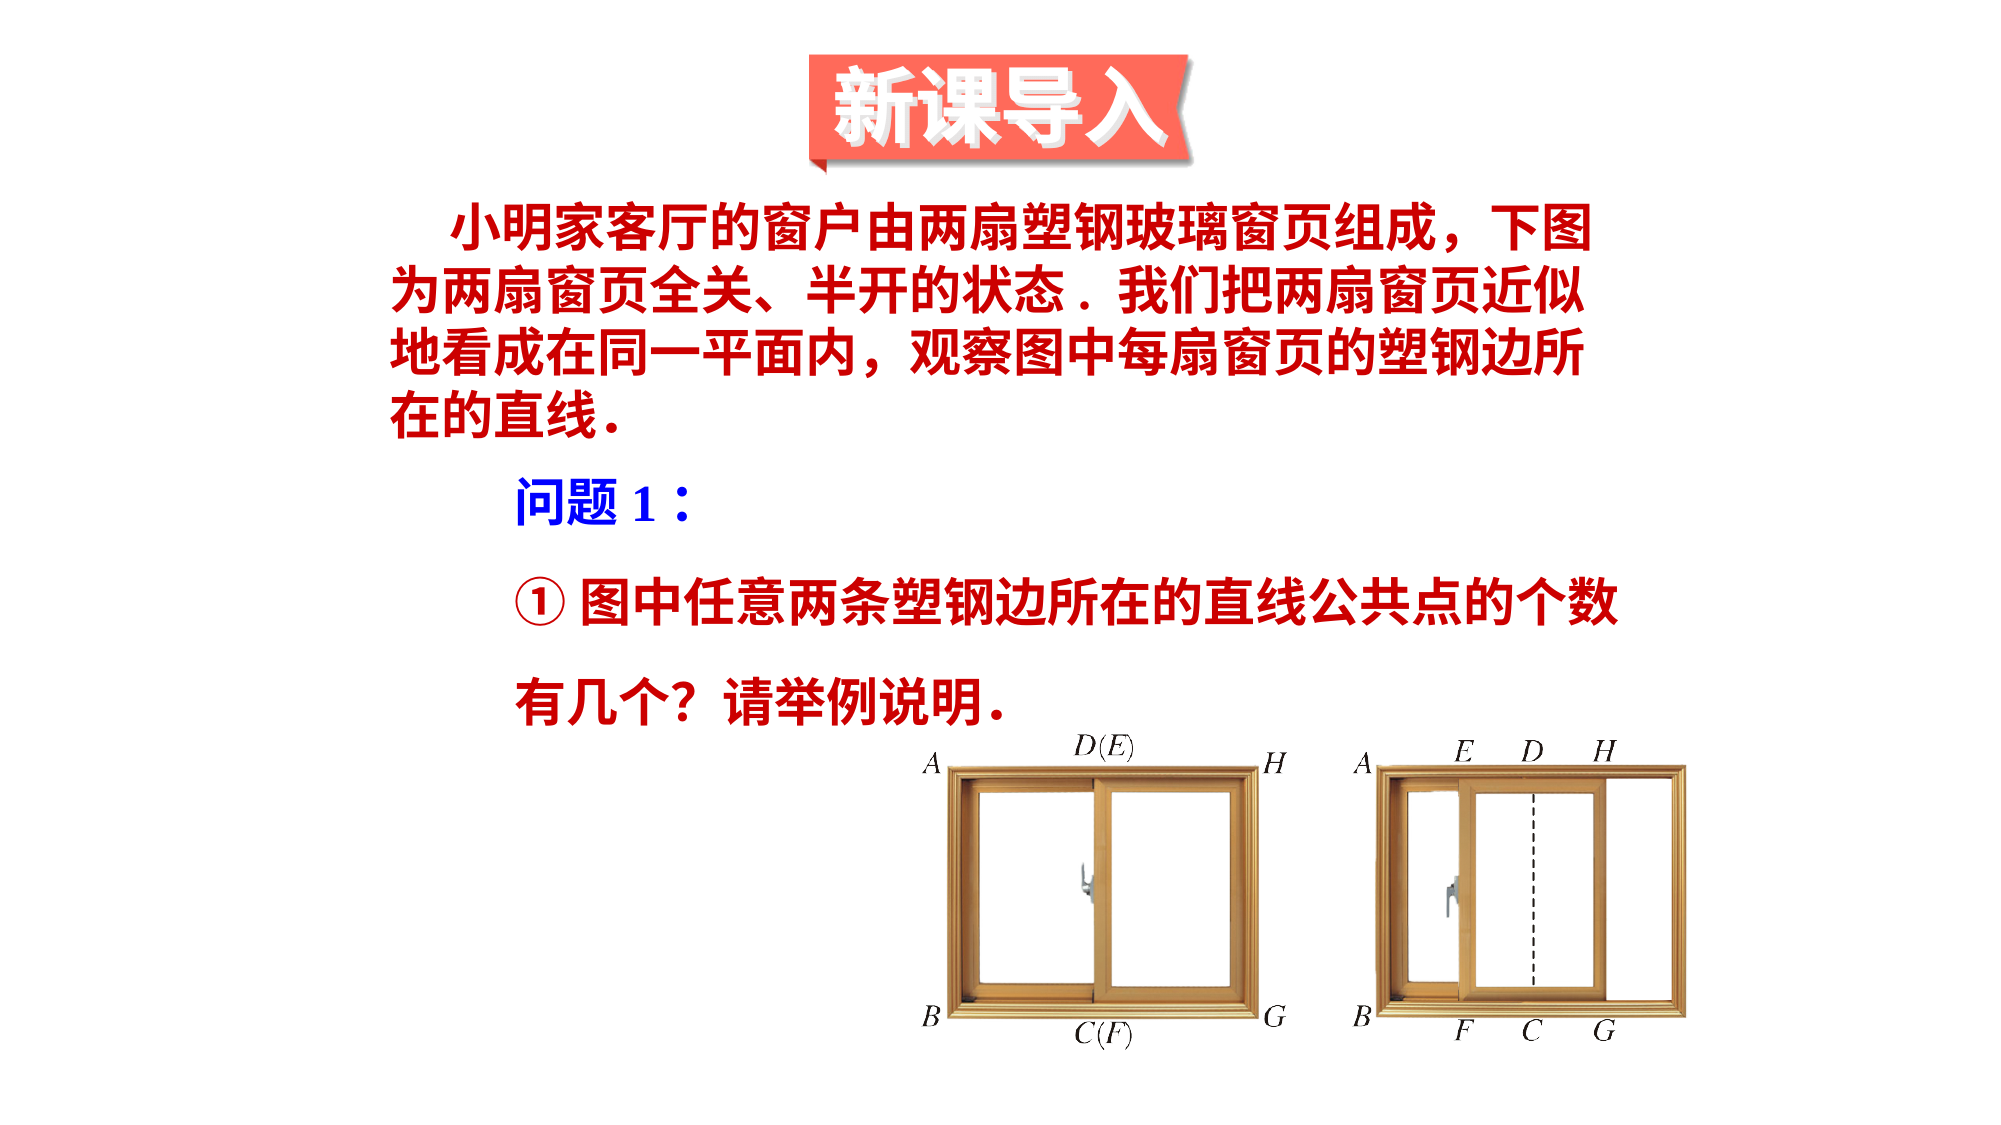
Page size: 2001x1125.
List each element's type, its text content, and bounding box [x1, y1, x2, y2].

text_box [912, 722, 1696, 1125]
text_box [799, 30, 1248, 256]
text_box 问题1： ①图中任意两条塑钢边所在的直线公共点的个数有几个？请举例说明． [499, 424, 1638, 740]
text_box 小明家客厅的窗户由两扇塑钢玻璃窗页组成，下图为两扇窗页全关、半开的状态. 我们把两扇窗页近似地看成在同一平面内，观察图中每扇窗页的塑钢边所在的直线． [375, 187, 1625, 453]
